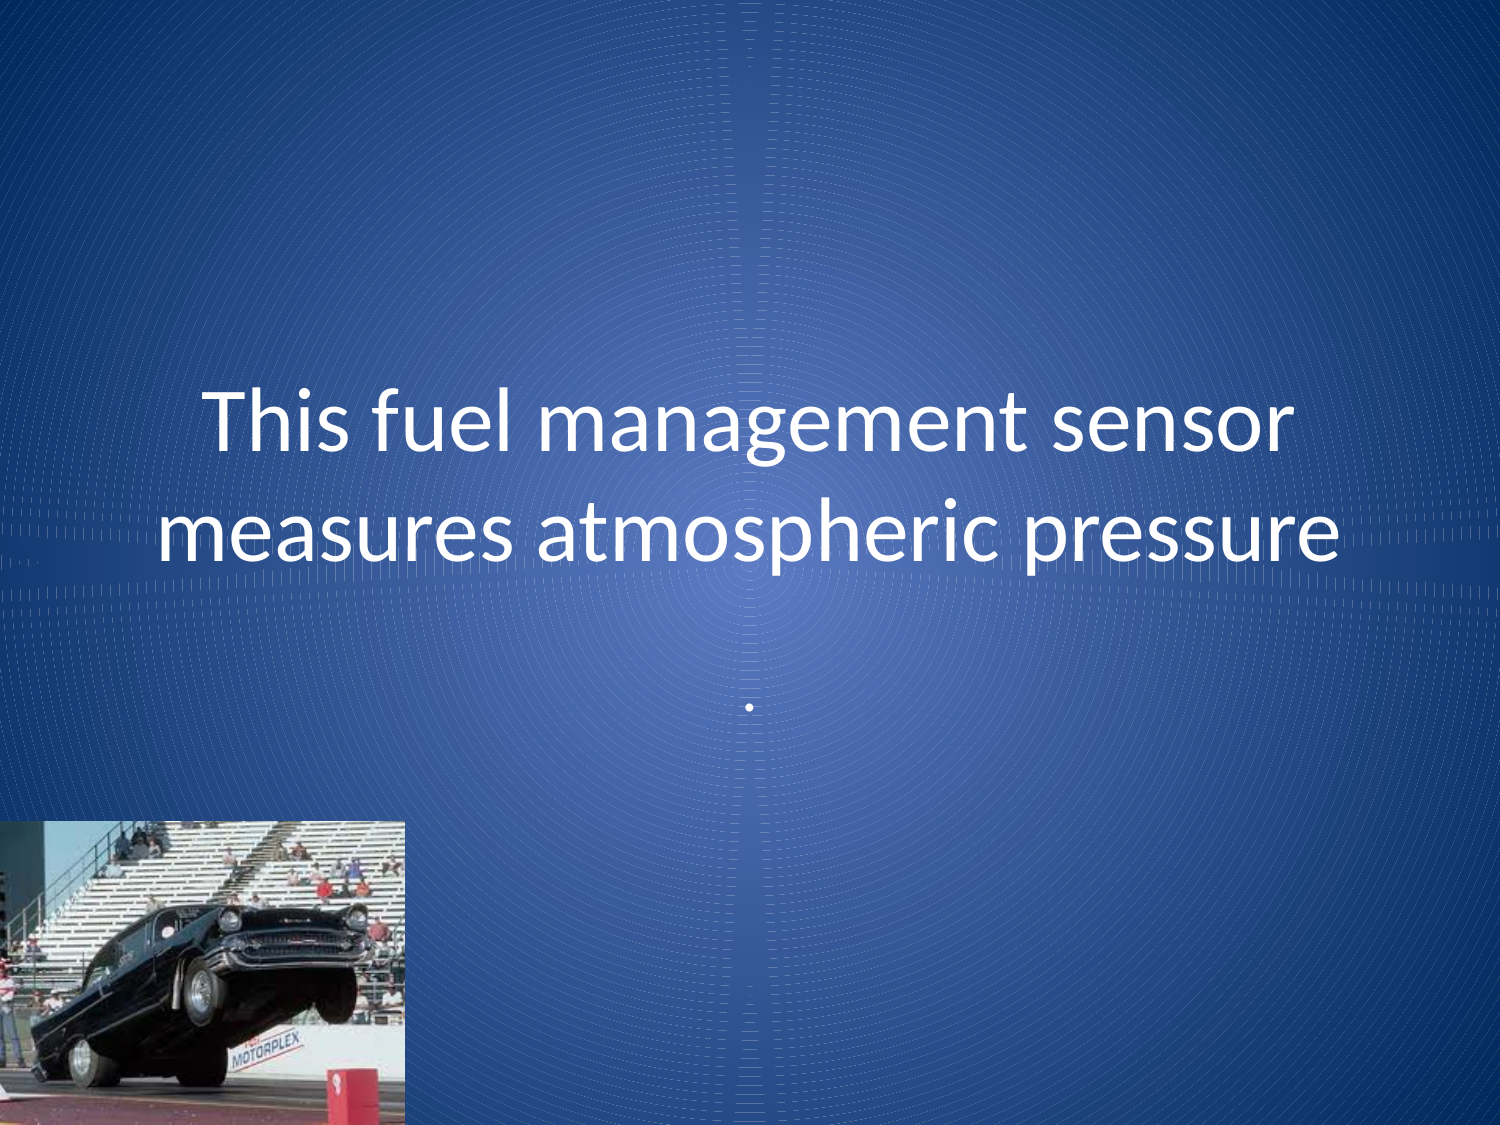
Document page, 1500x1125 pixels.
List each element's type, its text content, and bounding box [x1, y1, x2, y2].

title This fuel management sensor measures atmospheric pressure [112, 349, 1388, 591]
picture [0, 821, 405, 1125]
subtitle . [225, 637, 1275, 925]
